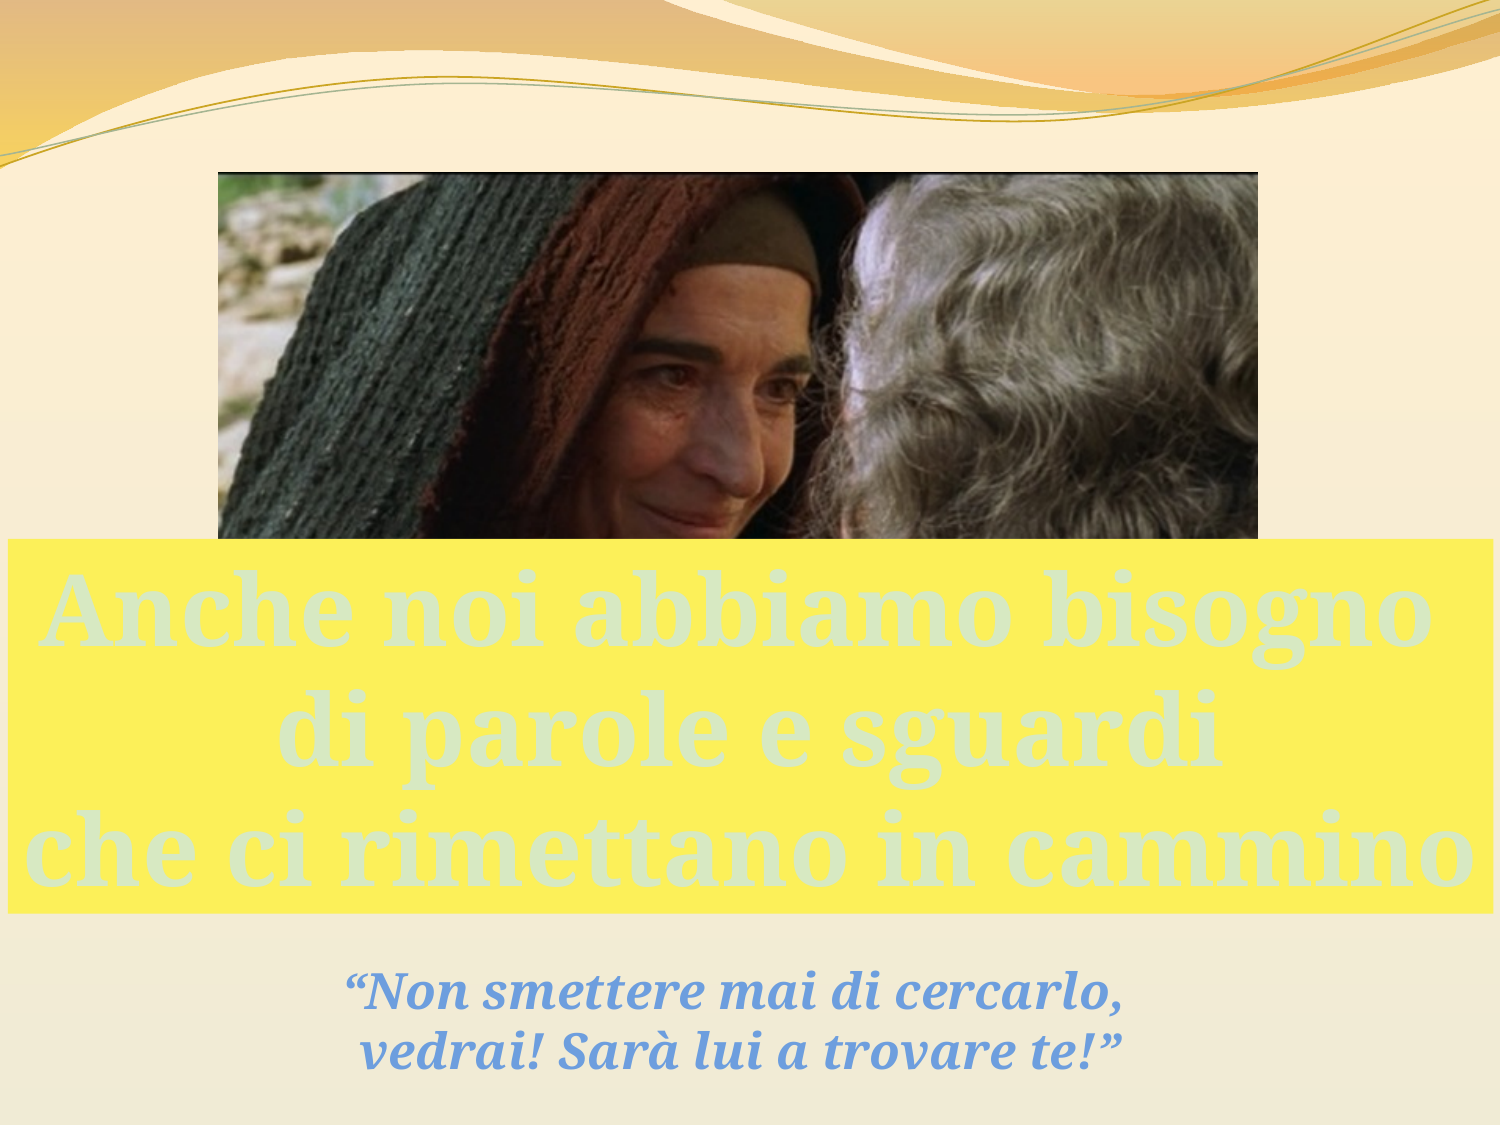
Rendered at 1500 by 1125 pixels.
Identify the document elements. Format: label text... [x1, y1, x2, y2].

text_box Anche noi abbiamo bisogno di parole e sguardi che ci rimettano in cammino [7, 538, 1494, 914]
picture [218, 172, 1259, 813]
text_box “Non smettere mai di cercarlo, vedrai! Sarà lui a trovare te!” [326, 952, 1154, 1088]
